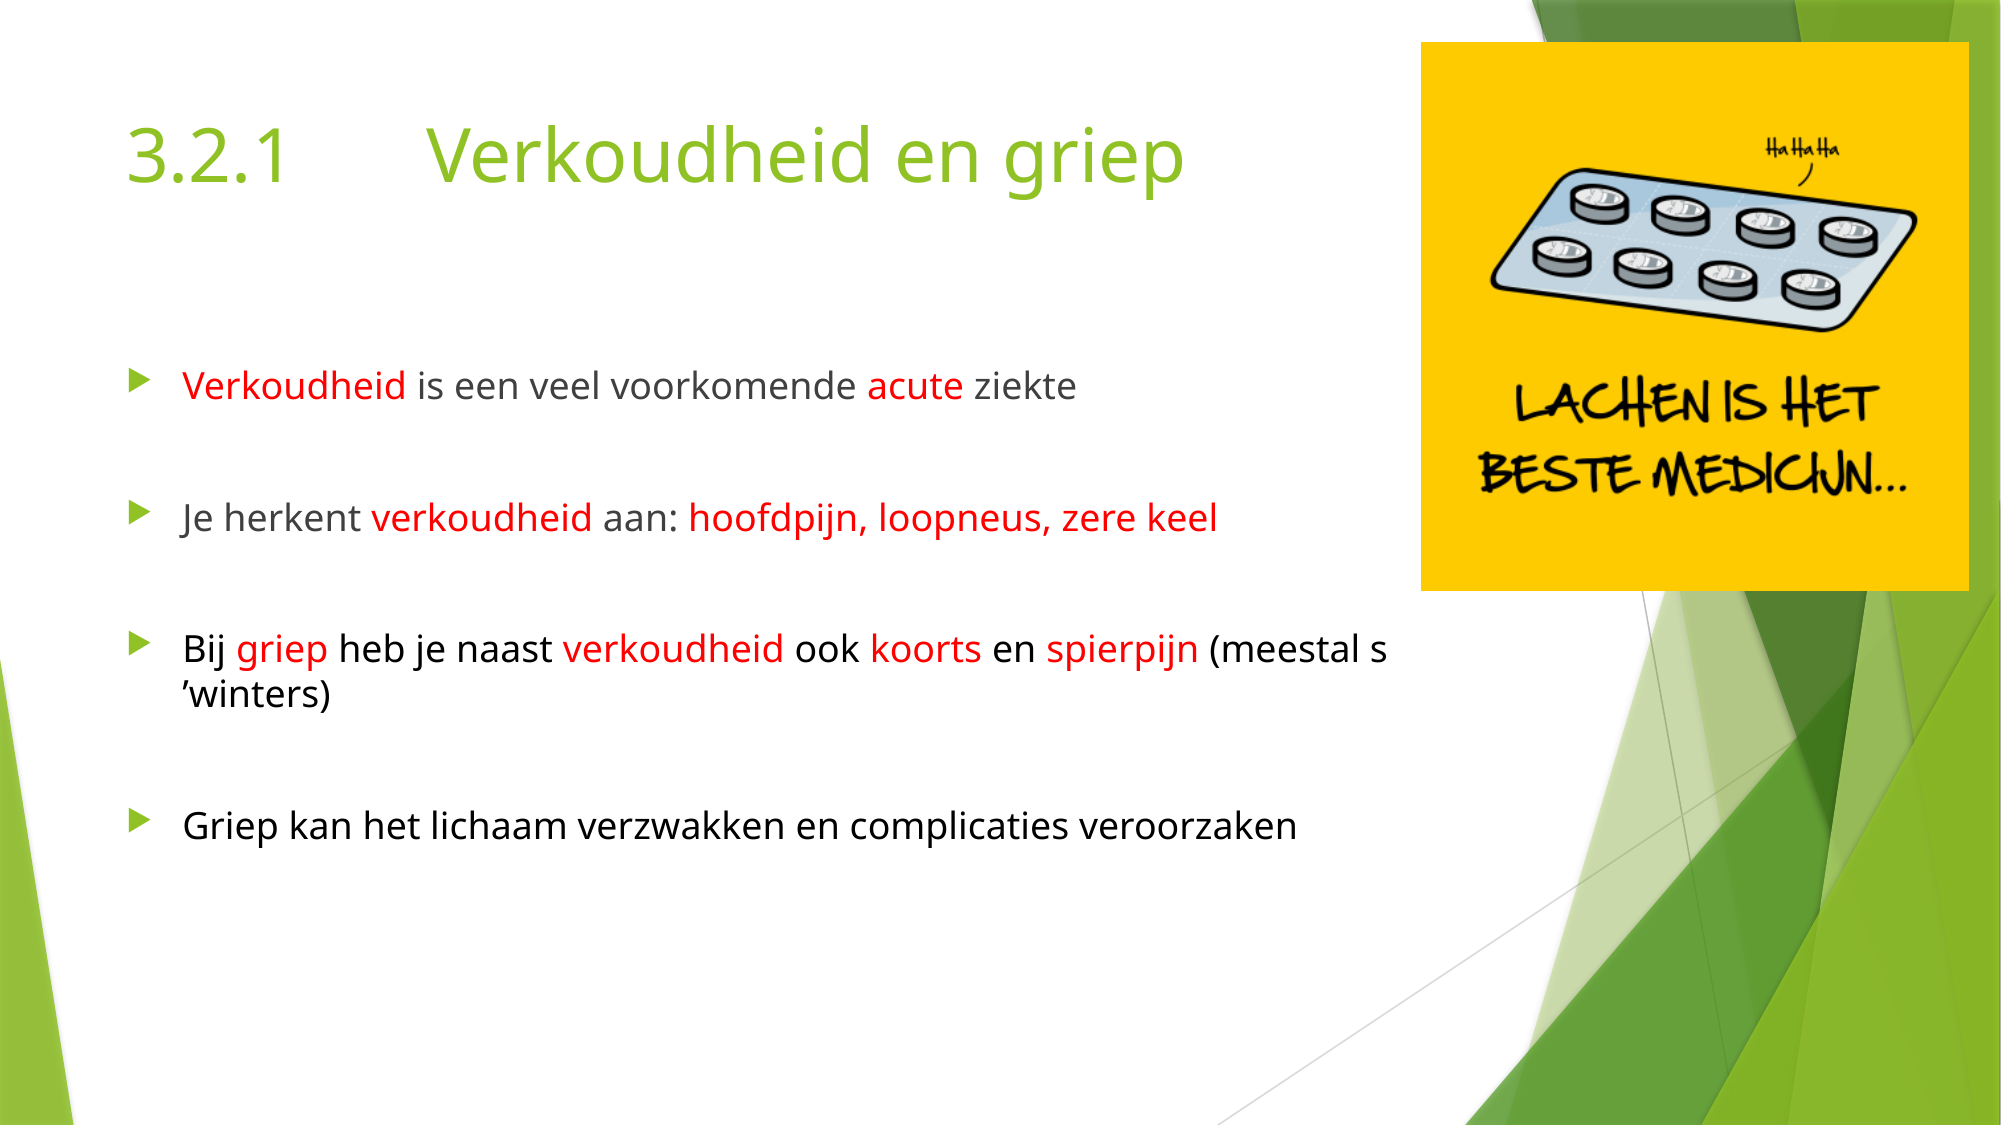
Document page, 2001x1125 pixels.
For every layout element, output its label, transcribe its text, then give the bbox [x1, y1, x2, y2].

list Verkoudheid is een veel voorkomende acute ziekte Je herkent verkoudheid aan: hoofdpijn, loopneus, zere keel Bij griep heb je naast verkoudheid ook koorts en spierpijn (meestal s ’winters) Griep kan het lichaam verzwakken en complicaties veroorzaken [111, 354, 1522, 992]
picture [1420, 42, 1969, 591]
title 3.2.1 Verkoudheid en griep [111, 99, 1415, 317]
